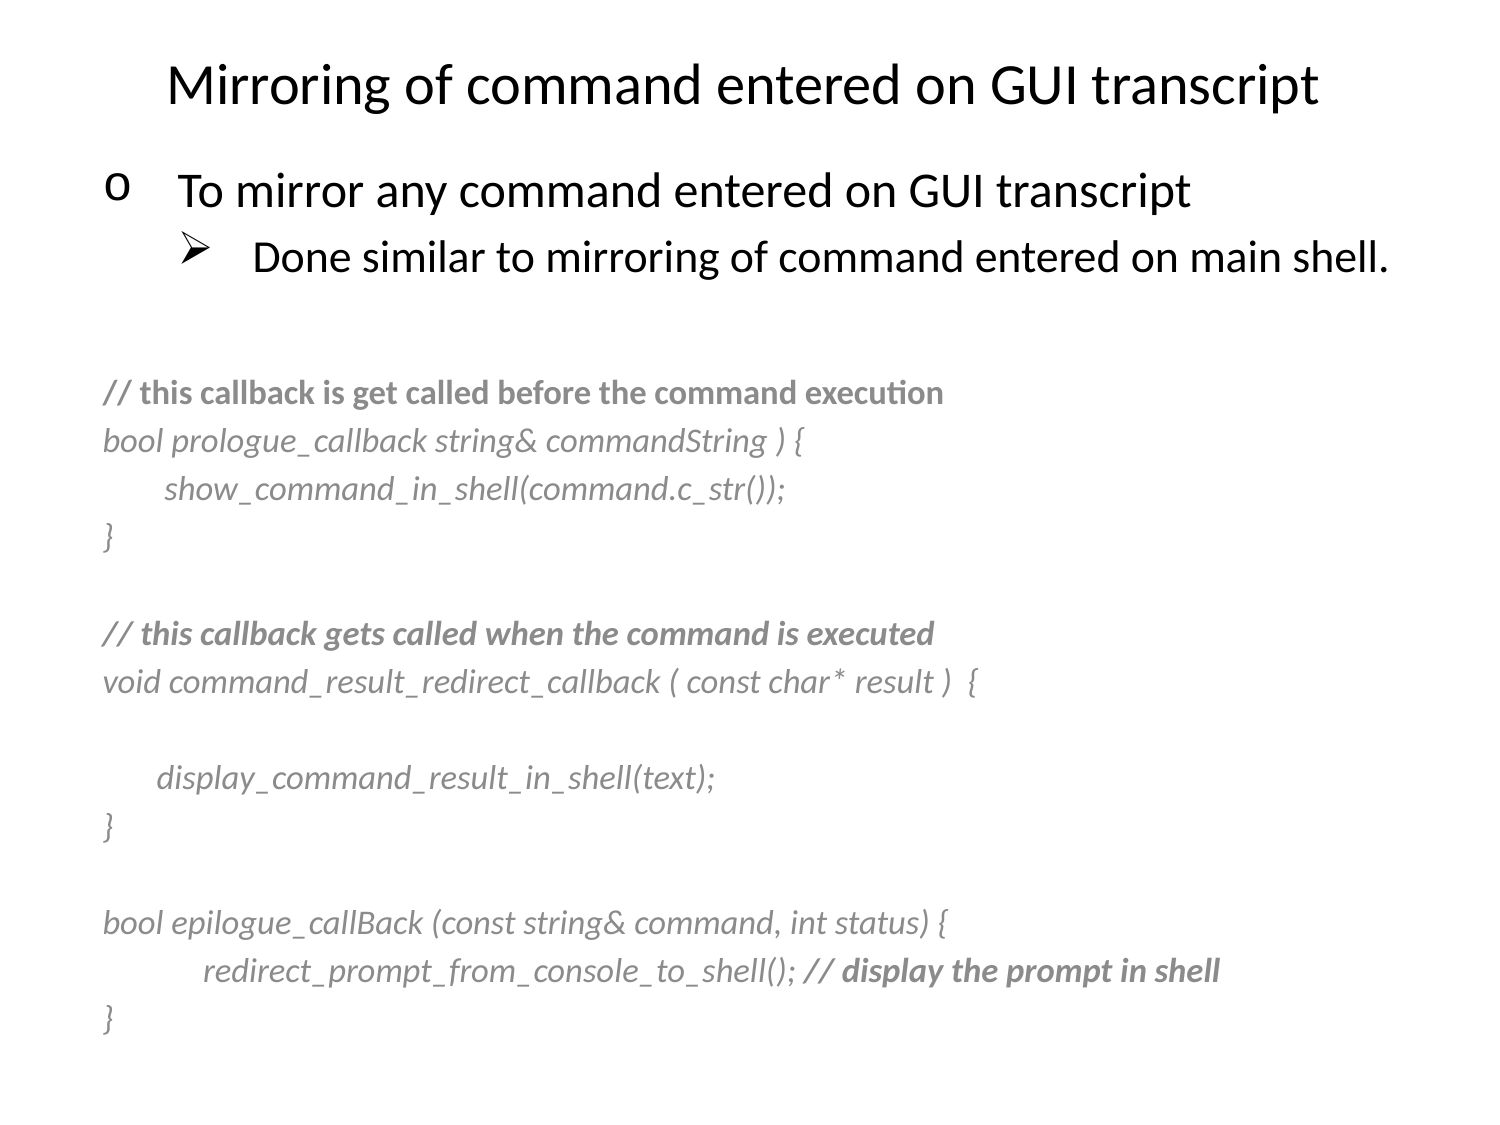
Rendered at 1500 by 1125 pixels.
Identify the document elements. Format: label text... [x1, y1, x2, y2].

subtitle To mirror any command entered on GUI transcript Done similar to mirroring of command entered on main shell. [87, 149, 1438, 313]
text_box // this callback is get called before the command execution bool prologue_callback string& commandString ) { show_command_in_shell(command.c_str()); } // this callback gets called when the command is executed void command_result_redirect_callback ( const char* result ) { display_command_result_in_shell(text); } bool epilogue_callBack (const string& command, int status) { redirect_prompt_from_console_to_shell(); // display the prompt in shell } [87, 362, 1425, 1050]
title Mirroring of command entered on GUI transcript [112, 12, 1388, 149]
